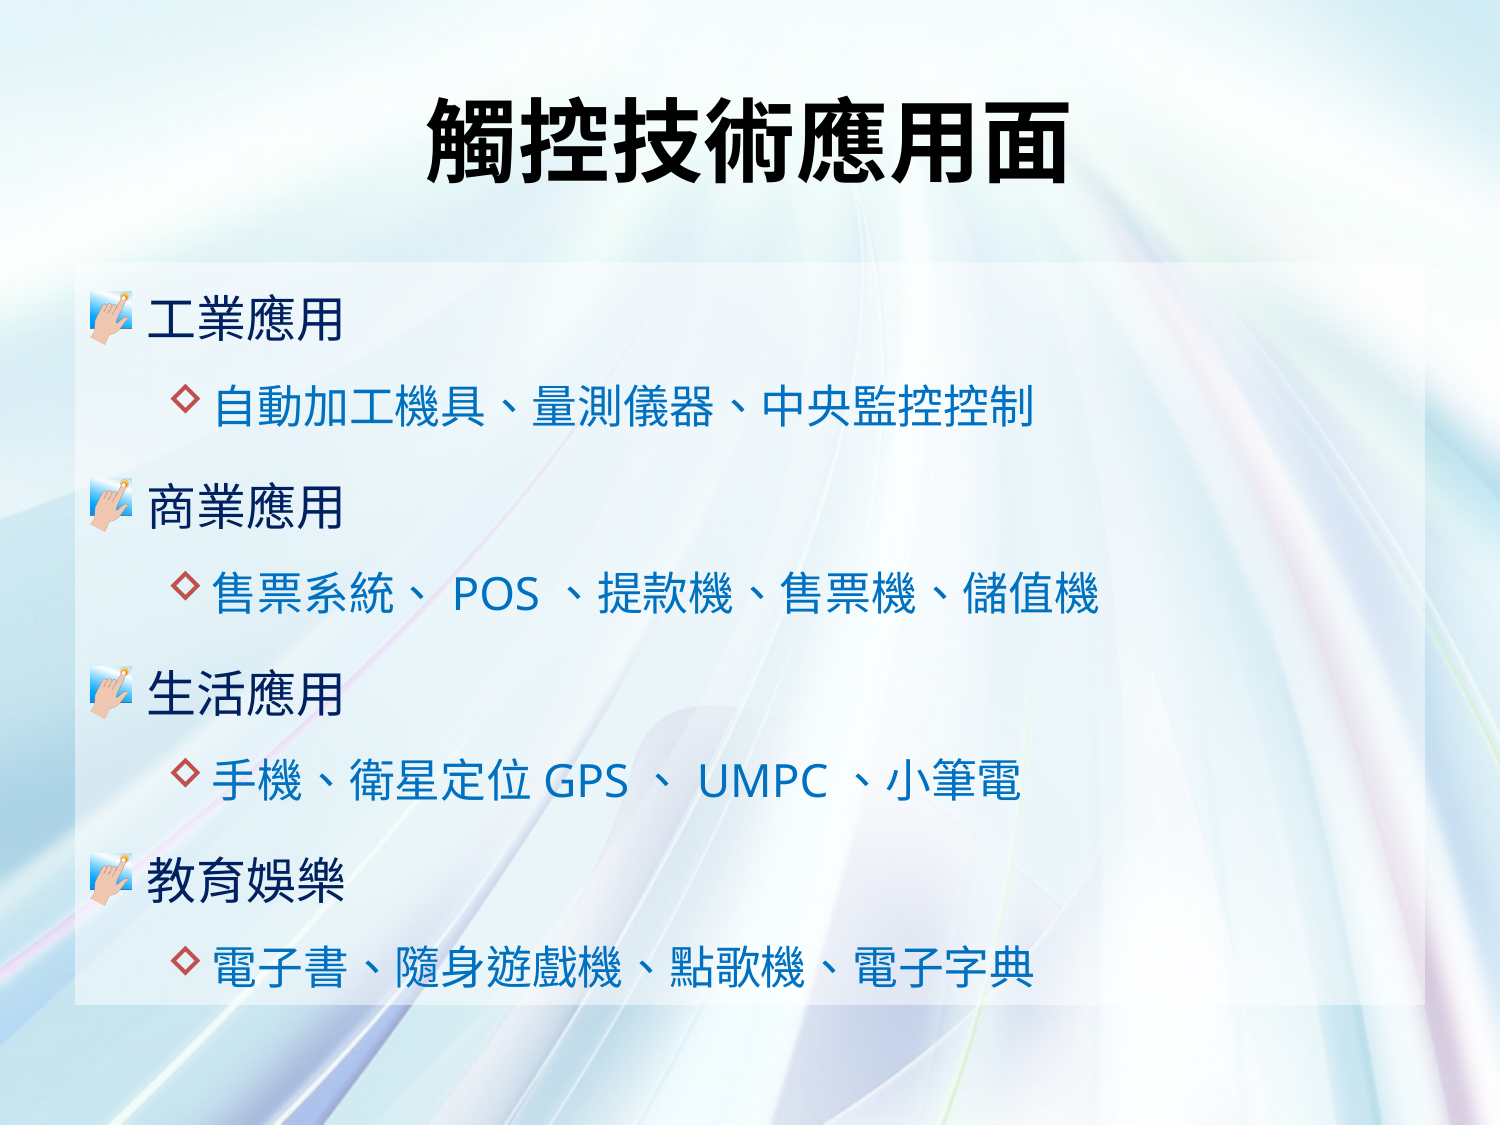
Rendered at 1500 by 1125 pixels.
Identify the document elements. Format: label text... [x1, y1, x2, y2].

picture [0, 0, 1500, 1125]
title 觸控技術應用面 [75, 45, 1425, 233]
list 工業應用 自動加工機具、量測儀器、中央監控控制 商業應用 售票系統、POS、提款機、售票機、儲值機 生活應用 手機、衛星定位GPS、UMPC、小筆電 教育娛樂 電子書、隨身遊戲機、點歌機、電子字典 [75, 262, 1425, 1005]
